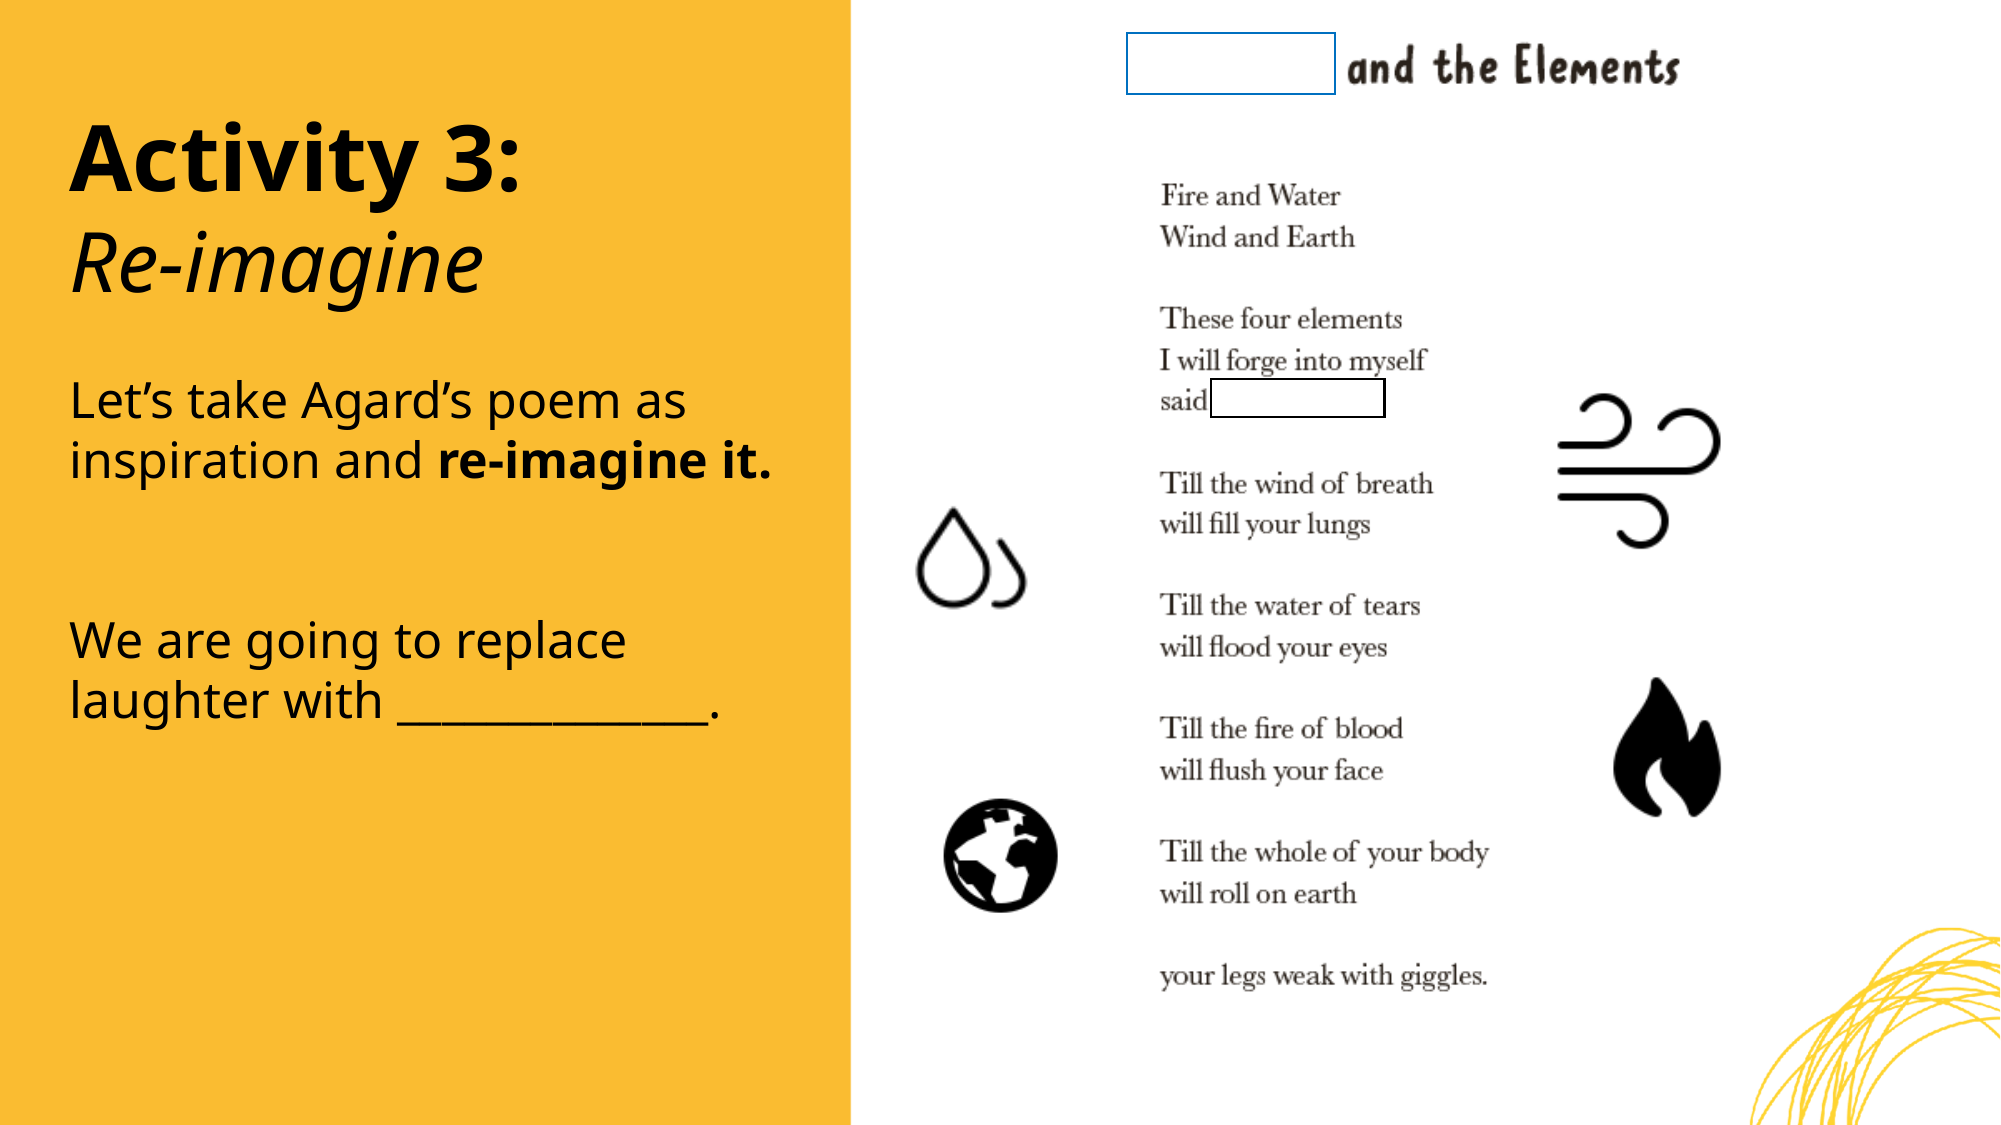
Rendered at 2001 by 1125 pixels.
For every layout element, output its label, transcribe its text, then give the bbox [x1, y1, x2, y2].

picture [0, 0, 2001, 1125]
text_box Activity 3: Re-imagine [54, 92, 680, 317]
text_box Let’s take Agard’s poem as inspiration and re-imagine it. We are going to replace laughter with ______________. [55, 361, 800, 1027]
